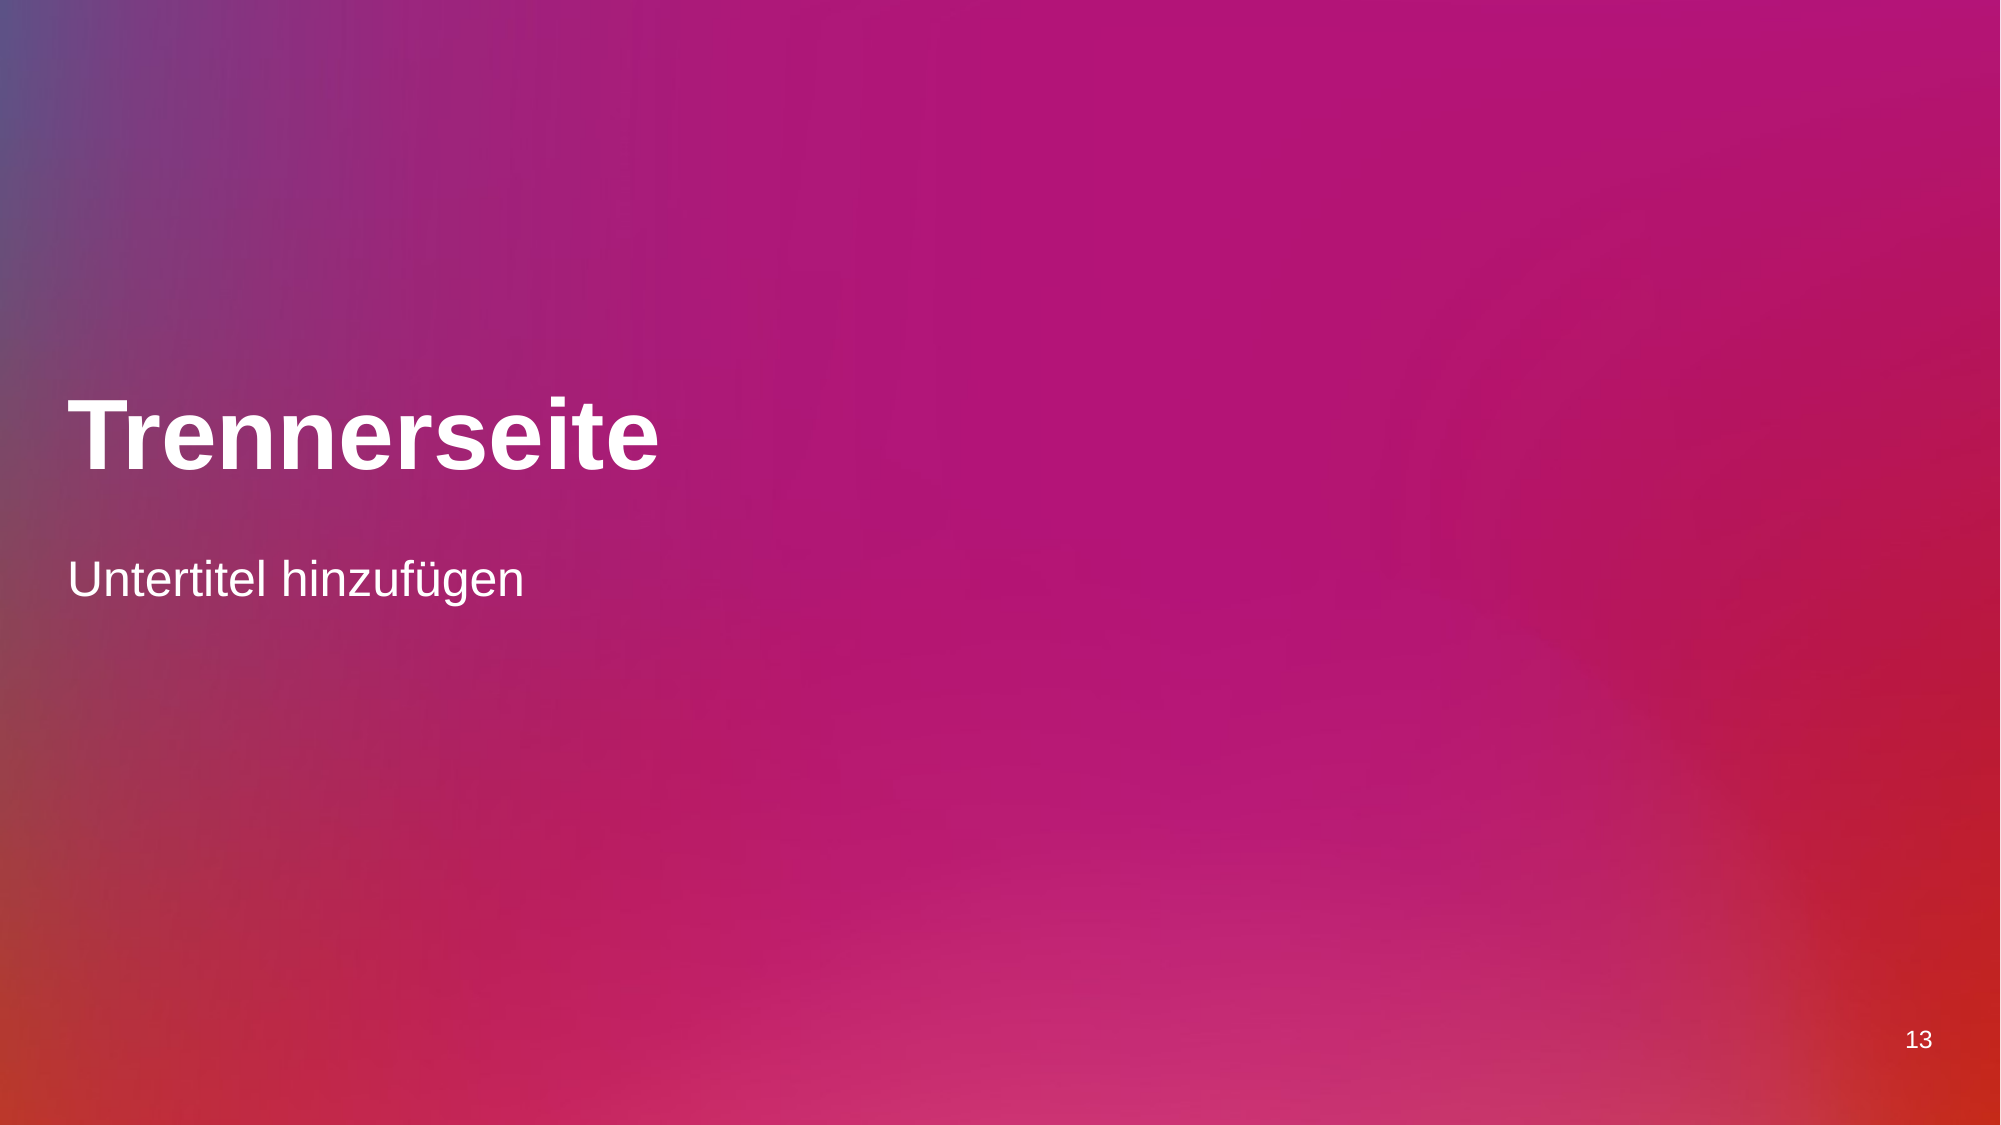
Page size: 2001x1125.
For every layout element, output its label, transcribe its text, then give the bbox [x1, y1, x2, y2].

picture [0, 0, 2001, 1125]
title Trennerseite [67, 78, 1485, 490]
slide_number 13 [1821, 1008, 1933, 1069]
list Untertitel hinzufügen [67, 540, 1485, 787]
